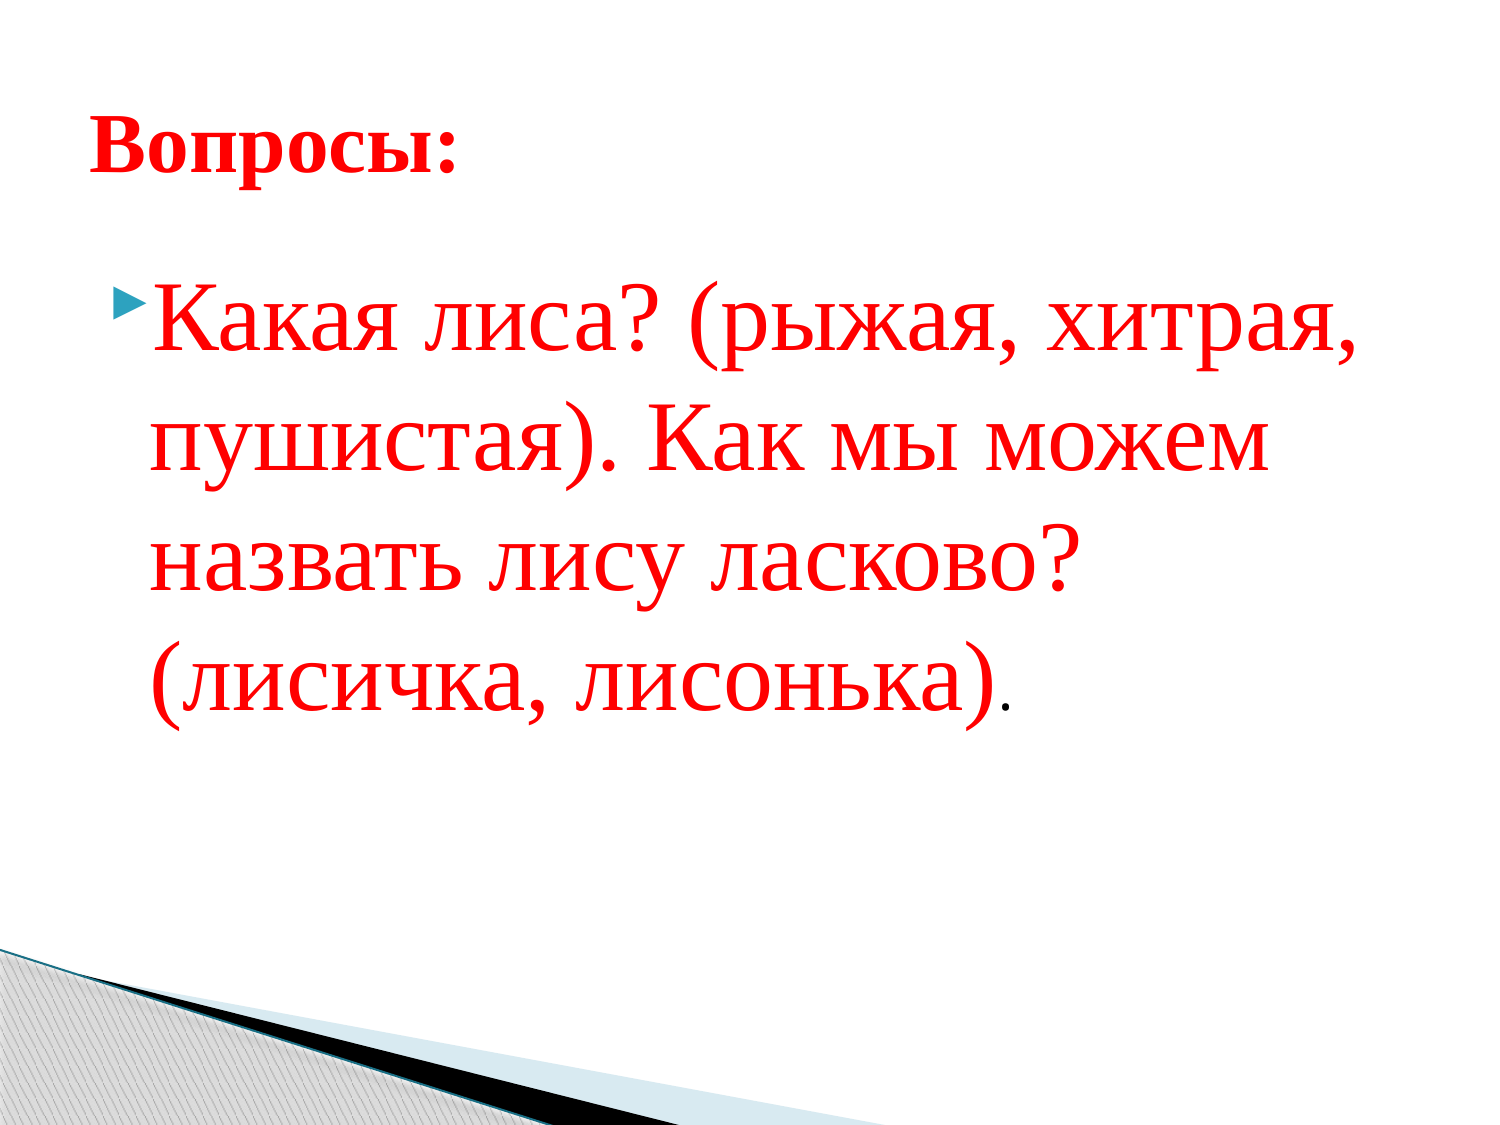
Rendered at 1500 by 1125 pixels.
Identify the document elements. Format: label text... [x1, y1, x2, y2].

title Вопросы: [75, 45, 1425, 233]
list Какая лиса? (рыжая, хитрая, пушистая). Как мы можем назвать лису ласково? (лисичка, лисонька). [75, 243, 1425, 986]
